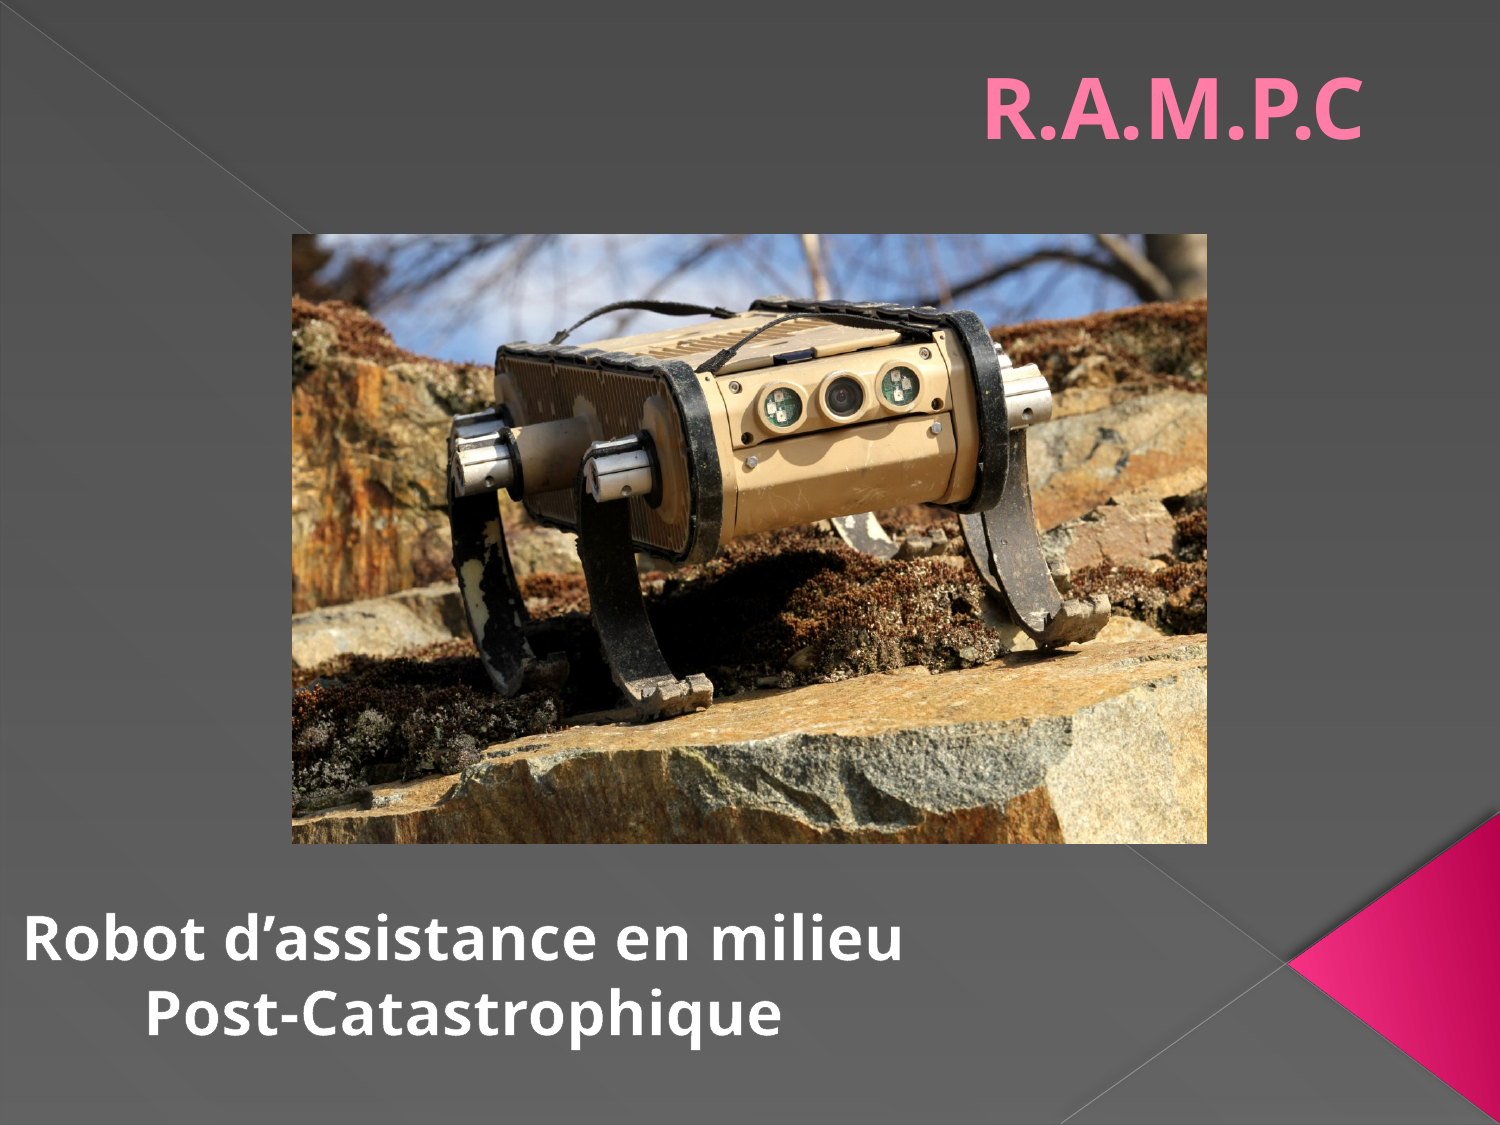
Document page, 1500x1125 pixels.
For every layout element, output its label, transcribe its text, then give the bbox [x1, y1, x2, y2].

title R.A.M.P.C [105, 46, 1381, 164]
picture [292, 234, 1207, 844]
subtitle Robot d’assistance en milieu Post-Catastrophique [0, 890, 992, 1125]
